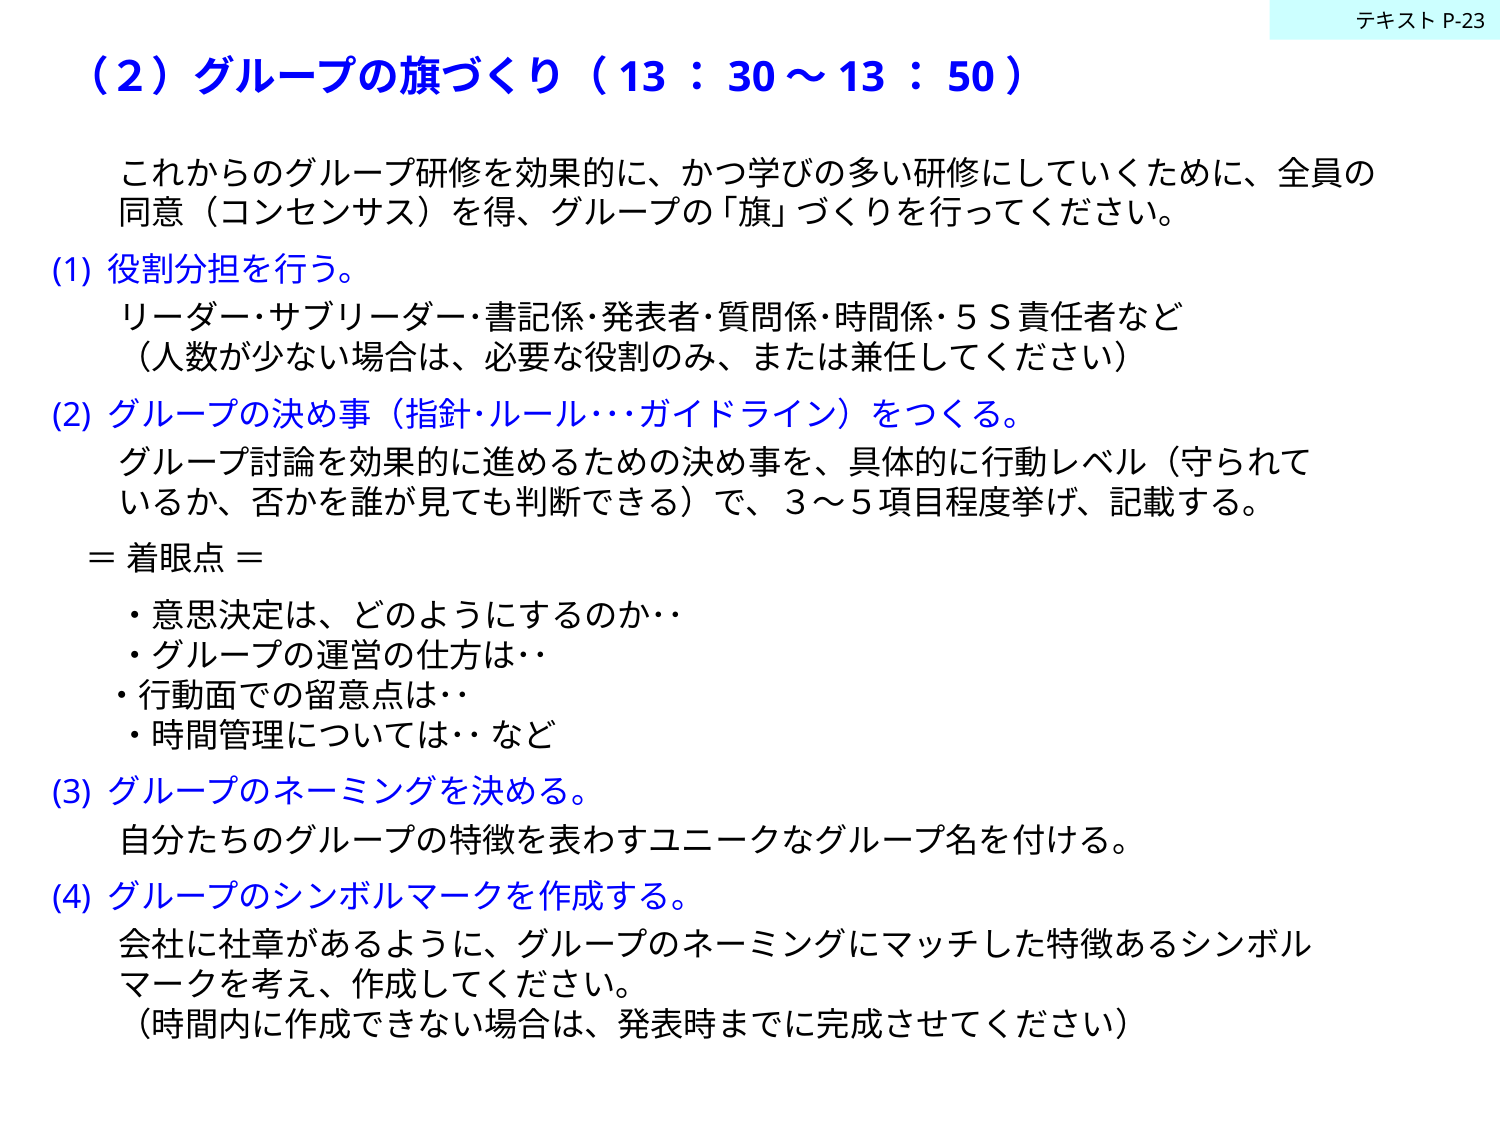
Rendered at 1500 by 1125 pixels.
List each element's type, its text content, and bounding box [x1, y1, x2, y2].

text_box これからのグループ研修を効果的に、かつ学びの多い研修にしていくために、全員の 同意（コンセンサス）を得、グループの ｢旗｣ づくりを行ってください。 (1) 役割分担を行う。 リーダー･サブリーダー･書記係･発表者･質問係･時間係･５Ｓ責任者など （人数が少ない場合は、必要な役割のみ、または兼任してください） (2) グループの決め事（指針･ルール･･･ガイドライン）をつくる。 グループ討論を効果的に進めるための決め事を、具体的に行動レベル（守られて いるか、否かを誰が見ても判断できる）で、３～５項目程度挙げ、記載する。 ＝ 着眼点 ＝ ・意思決定は、どのようにするのか･･ ・グループの運営の仕方は･･ ・行動面での留意点は･･ ・時間管理については･･ など (3) グループのネーミングを決める。 自分たちのグループの特徴を表わすユニークなグループ名を付ける。 (4) グループのシンボルマークを作成する。 会社に社章があるように、グループのネーミングにマッチした特徴あるシンボル マークを考え、作成してください。 （時間内に作成できない場合は、発表時までに完成させてください） [37, 144, 1500, 1051]
text_box （２）グループの旗づくり（13：30～13：50） [53, 42, 1258, 108]
text_box テキストP-23 [1269, 0, 1500, 40]
